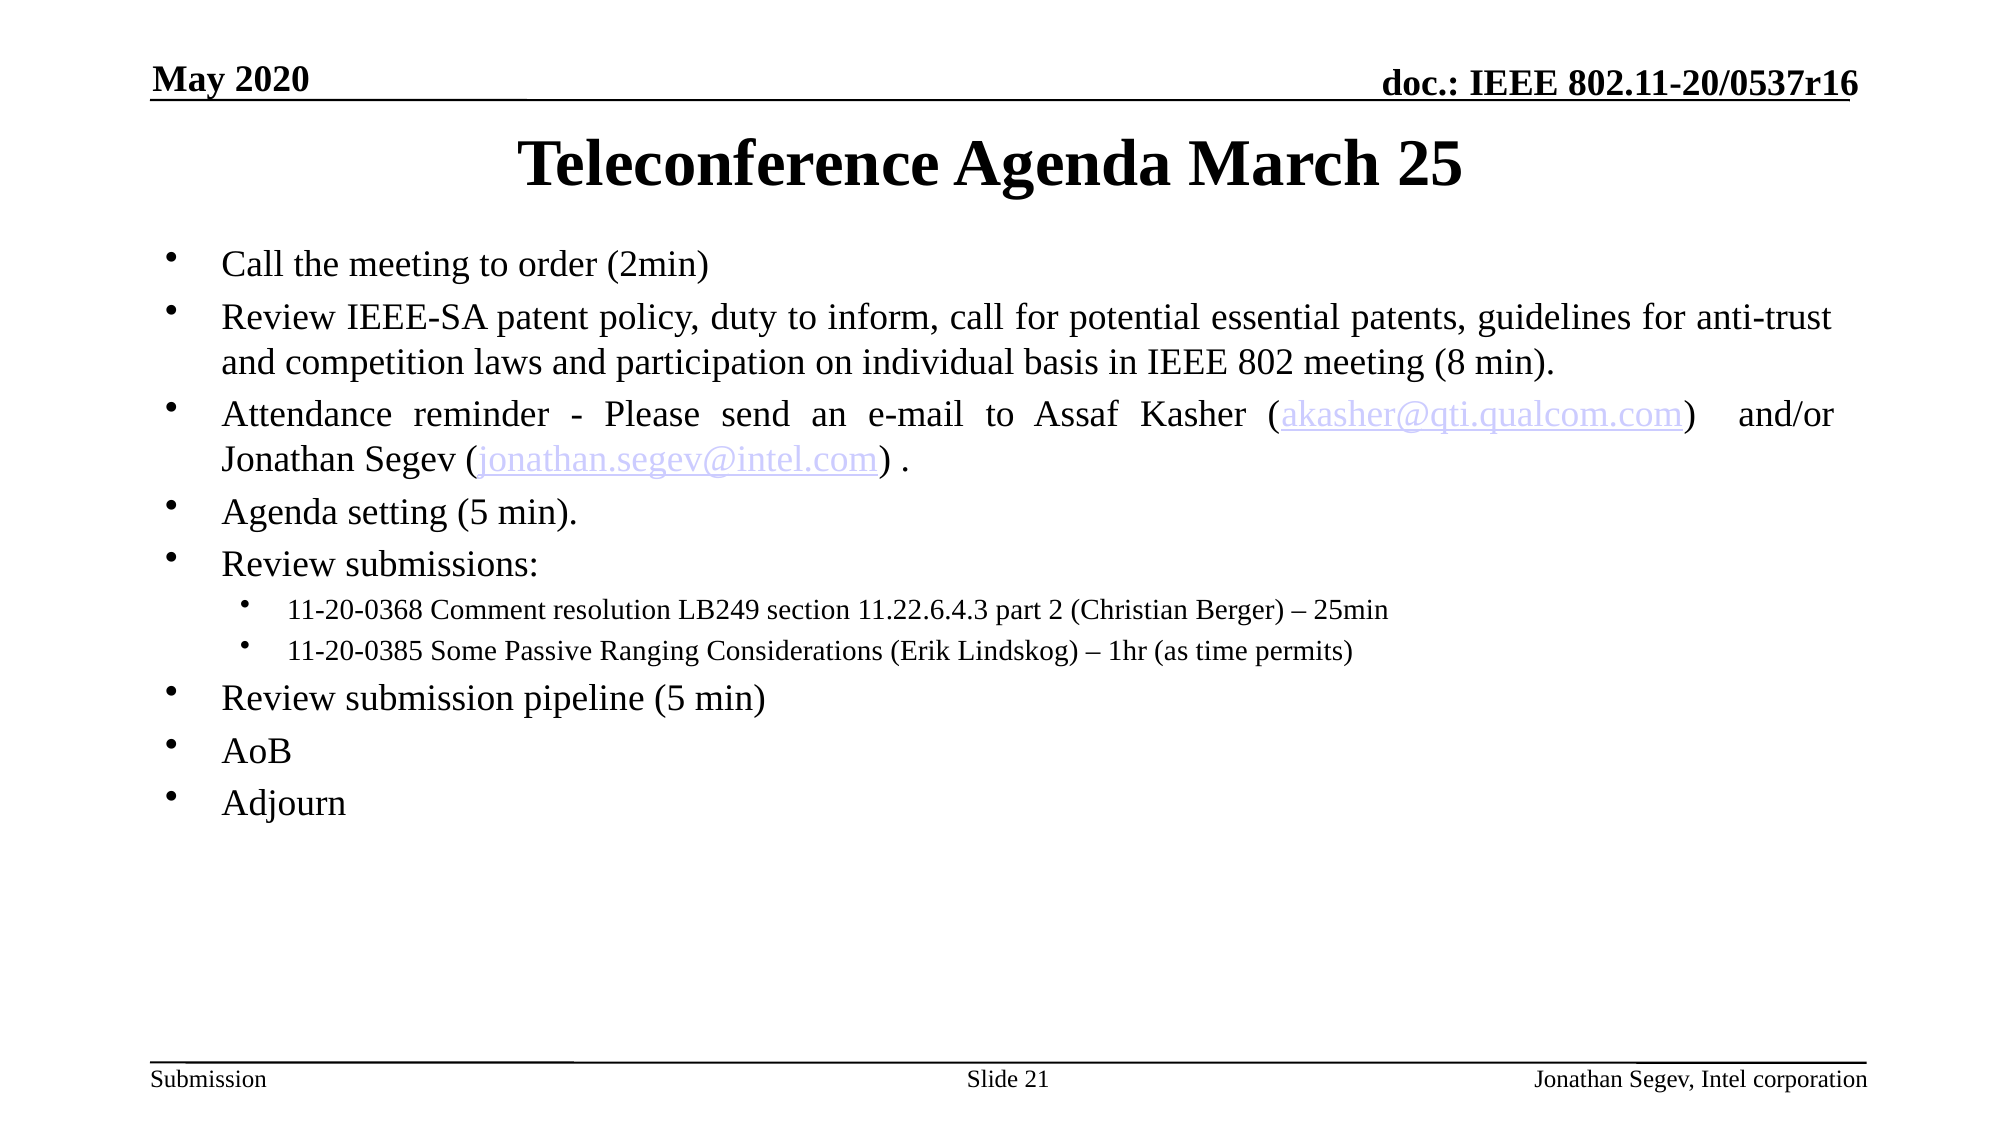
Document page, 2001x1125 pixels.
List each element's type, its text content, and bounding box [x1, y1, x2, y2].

slide_number Slide 21 [950, 1061, 1067, 1123]
footer Jonathan Segev, Intel corporation [1171, 1061, 1869, 1093]
title Teleconference Agenda March 25 [149, 112, 1850, 205]
list Call the meeting to order (2min) Review IEEE-SA patent policy, duty to inform, call for potential essential patents, guidelines for anti-trust and competition laws and participation on individual basis in IEEE 802 meeting (8 min). Attendance reminder - Please send an e-mail to Assaf Kasher (akasher@qti.qualcom.com) and/or Jonathan Segev (jonathan.segev@intel.com) . Agenda setting (5 min). Review submissions: 11-20-0368 Comment resolution LB249 section 11.22.6.4.3 part 2 (Christian Berger) – 25min 11-20-0385 Some Passive Ranging Considerations (Erik Lindskog) – 1hr (as time permits) Review submission pipeline (5 min) AoB Adjourn [149, 231, 1850, 1000]
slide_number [152, 54, 563, 100]
